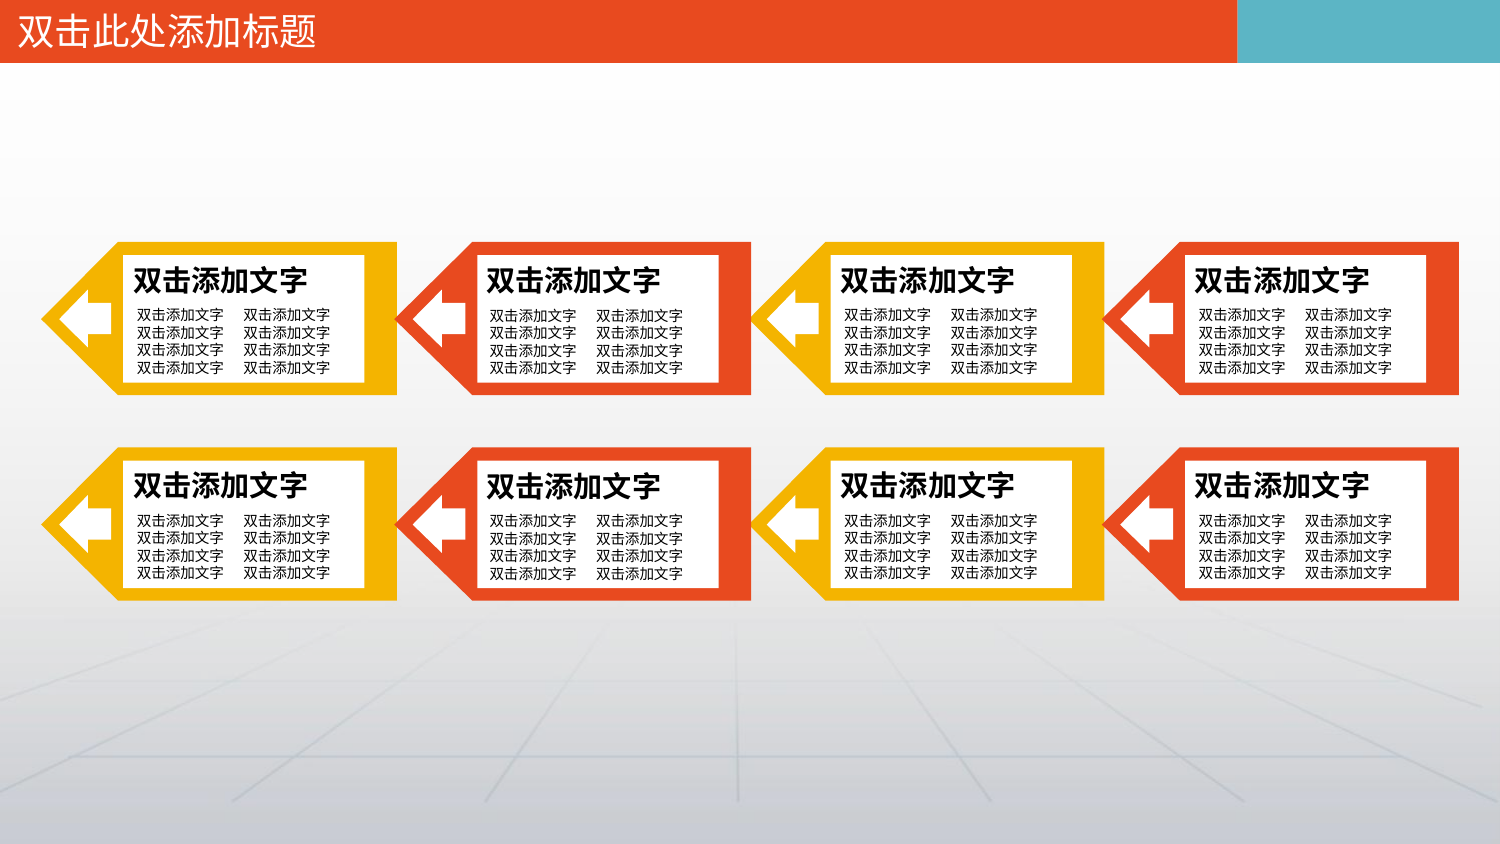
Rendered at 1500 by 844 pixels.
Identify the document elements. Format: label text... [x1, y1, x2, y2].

text_box 双击此处添加标题 [2, 1, 332, 61]
picture [0, 63, 1500, 401]
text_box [40, 447, 1460, 601]
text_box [40, 241, 1460, 396]
